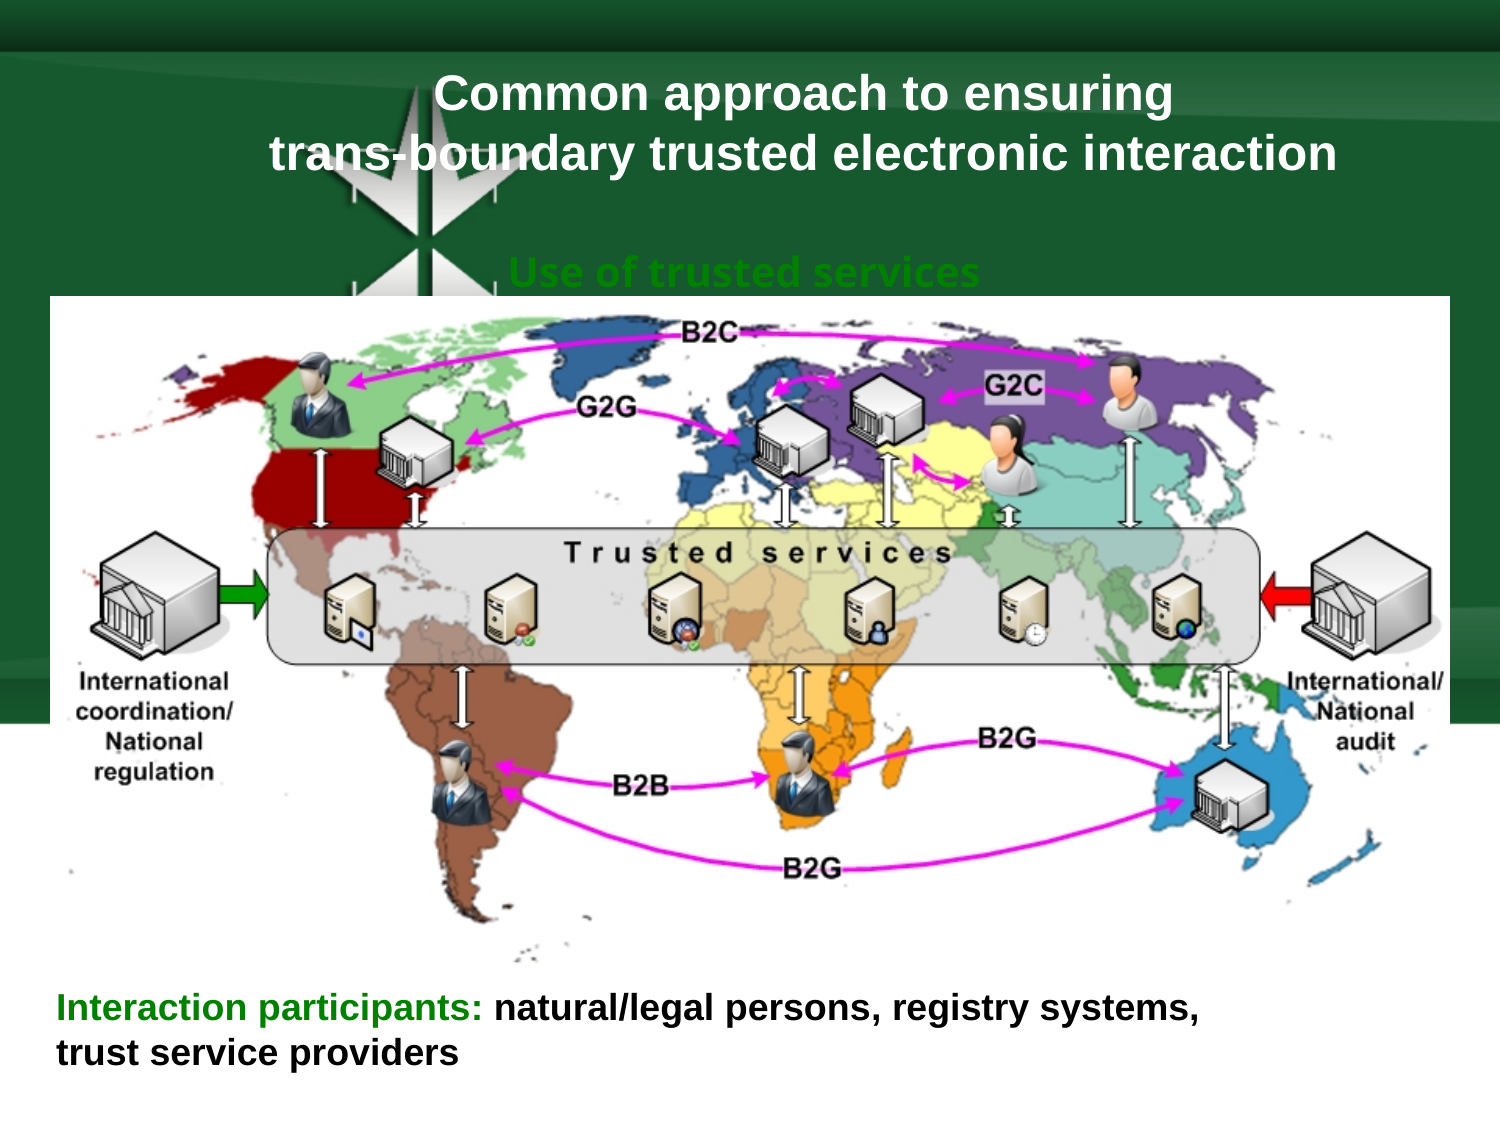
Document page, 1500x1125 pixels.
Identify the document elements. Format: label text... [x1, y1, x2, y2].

text_box Use of trusted services [88, 243, 1400, 295]
picture [0, 0, 1500, 1125]
text_box Interaction participants: natural/legal persons, registry systems, trust service providers [41, 976, 1294, 1081]
title Common approach to ensuring trans-boundary trusted electronic interaction [182, 44, 1426, 197]
